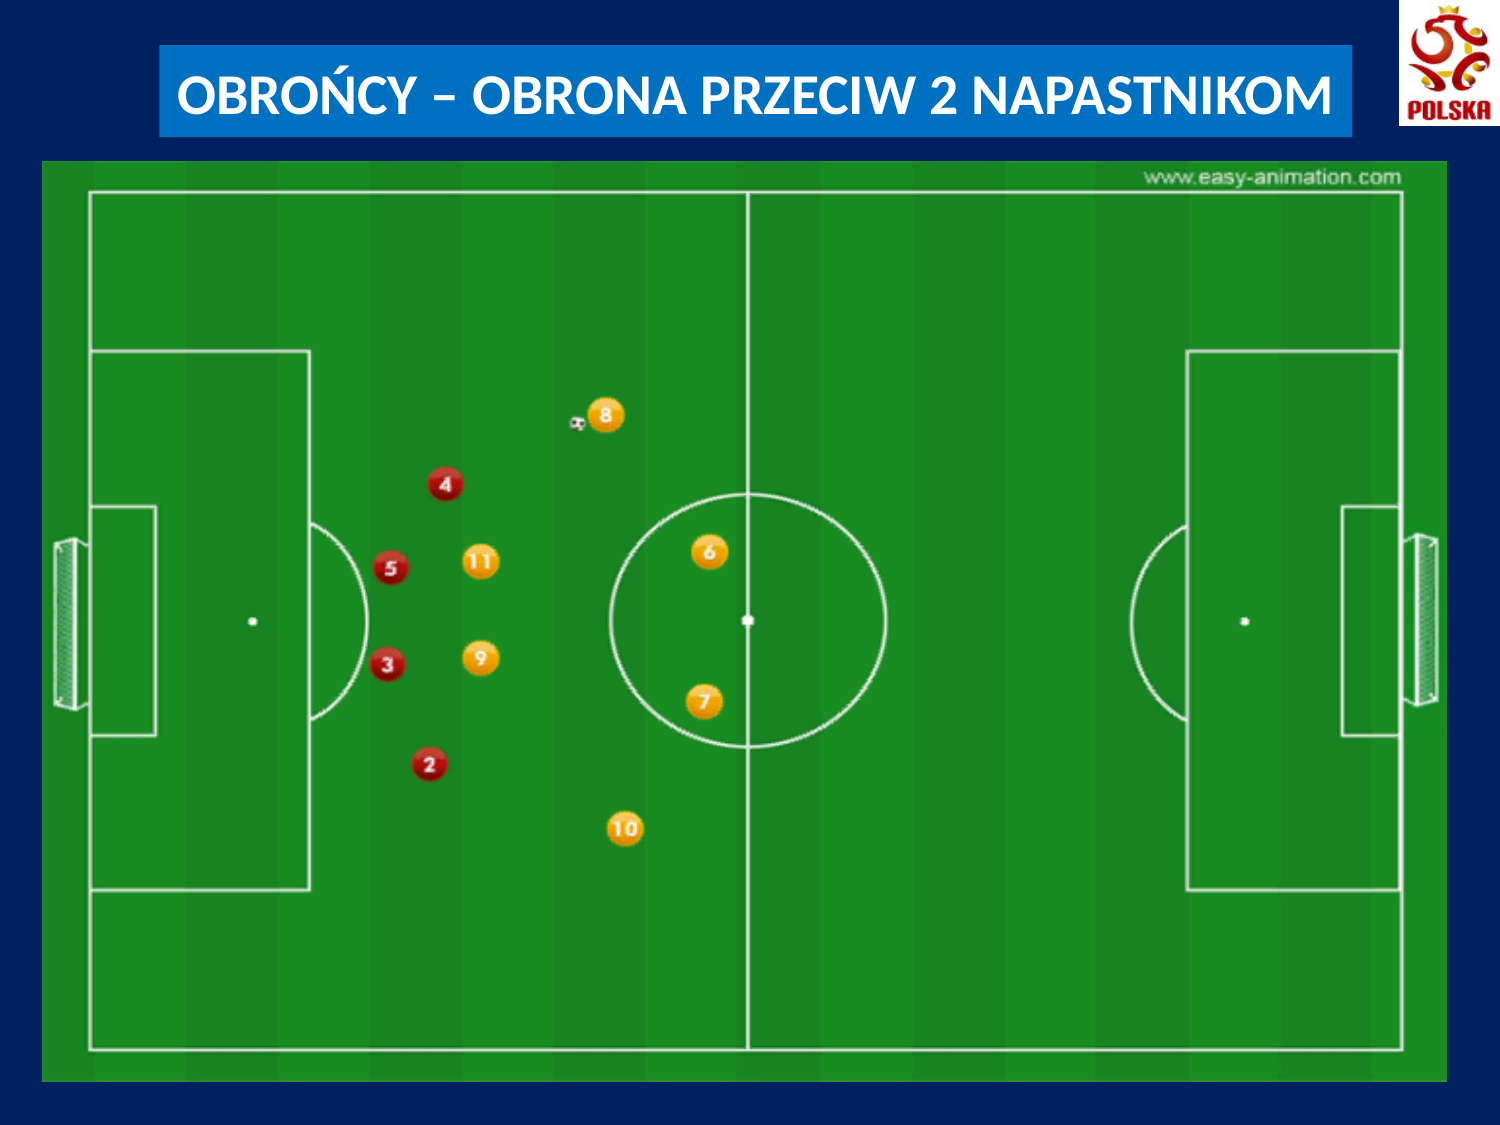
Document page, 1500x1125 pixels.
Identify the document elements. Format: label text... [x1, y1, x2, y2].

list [41, 160, 1448, 1083]
title OBROŃCY – OBRONA PRZECIW 2 NAPASTNIKOM [159, 45, 1353, 138]
picture [1399, 0, 1500, 126]
